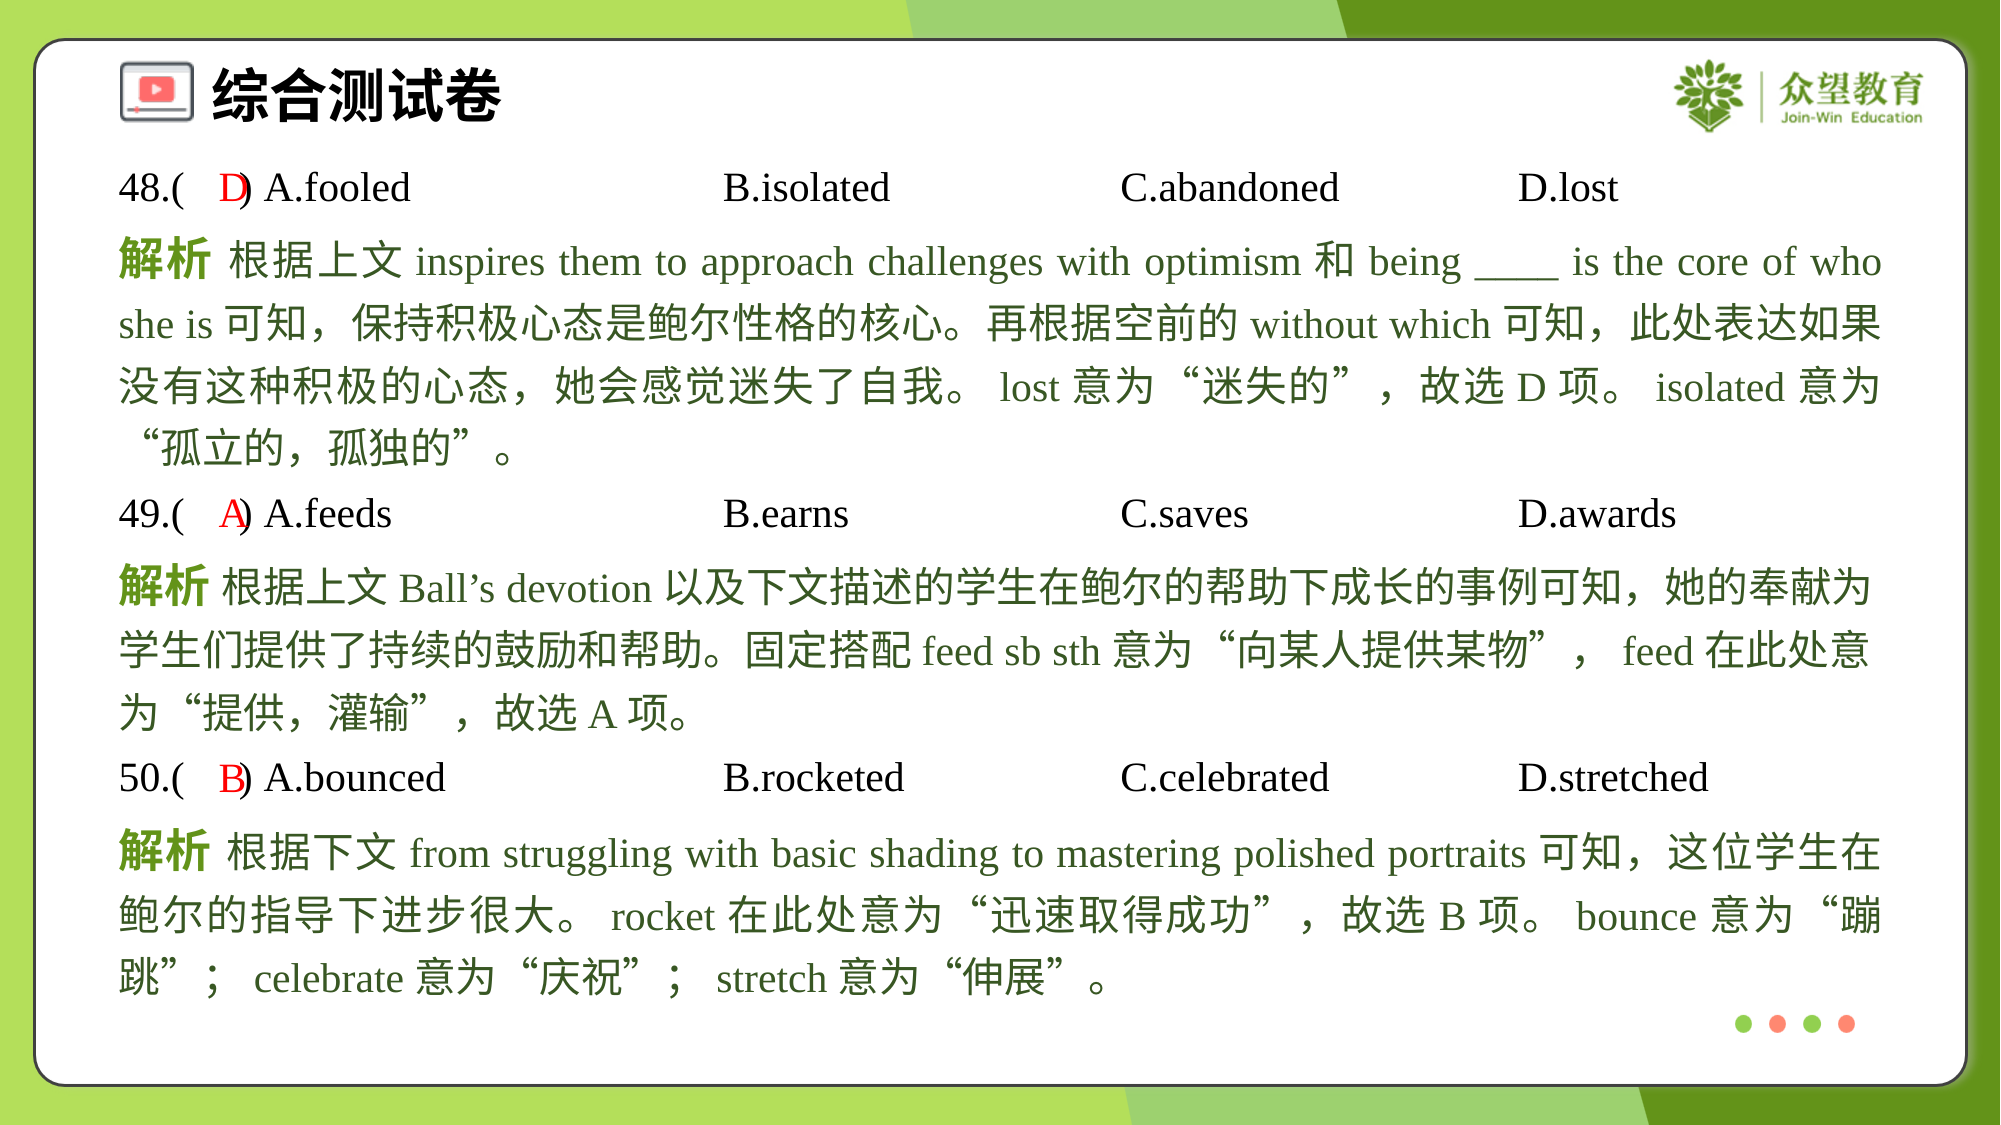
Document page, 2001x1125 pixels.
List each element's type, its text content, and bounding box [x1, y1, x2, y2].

text_box A [213, 473, 254, 531]
text_box 49.( ) A.feeds B.earns C.saves D.awards [254, 473, 1883, 531]
text_box 解析 根据上文inspires them to approach challenges with optimism和being ____ is the core of who she is可知，保持积极心态是鲍尔性格的核心。再根据空前的without which可知，此处表达如果没有这种积极的心态，她会感觉迷失了自我。lost意为“迷失的”，故选D项。isolated意为“孤立的，孤独的”。 [118, 215, 1883, 468]
text_box 48.( ) A.fooled B.isolated C.abandoned D.lost [118, 146, 213, 204]
text_box 解析 根据下文from struggling with basic shading to mastering polished portraits可知，这位学生在鲍尔的指导下进步很大。rocket在此处意为“迅速取得成功”，故选B项。bounce意为“蹦跳”；celebrate意为“庆祝”；stretch意为“伸展”。 [118, 807, 1883, 997]
text_box B [213, 737, 252, 796]
picture [0, 0, 2000, 1125]
text_box 48.( ) A.fooled B.isolated C.abandoned D.lost [254, 146, 1883, 204]
text_box D [213, 146, 254, 205]
text_box 49.( ) A.feeds B.earns C.saves D.awards [118, 473, 213, 531]
text_box 50.( ) A.bounced B.rocketed C.celebrated D.stretched [118, 737, 213, 795]
text_box 50.( ) A.bounced B.rocketed C.celebrated D.stretched [252, 737, 1883, 795]
text_box 解析 根据上文Ball’s devotion以及下文描述的学生在鲍尔的帮助下成长的事例可知，她的奉献为学生们提供了持续的鼓励和帮助。固定搭配feed sb sth意为“向某人提供某物”，feed在此处意为“提供，灌输”，故选A项。 [118, 542, 1883, 732]
